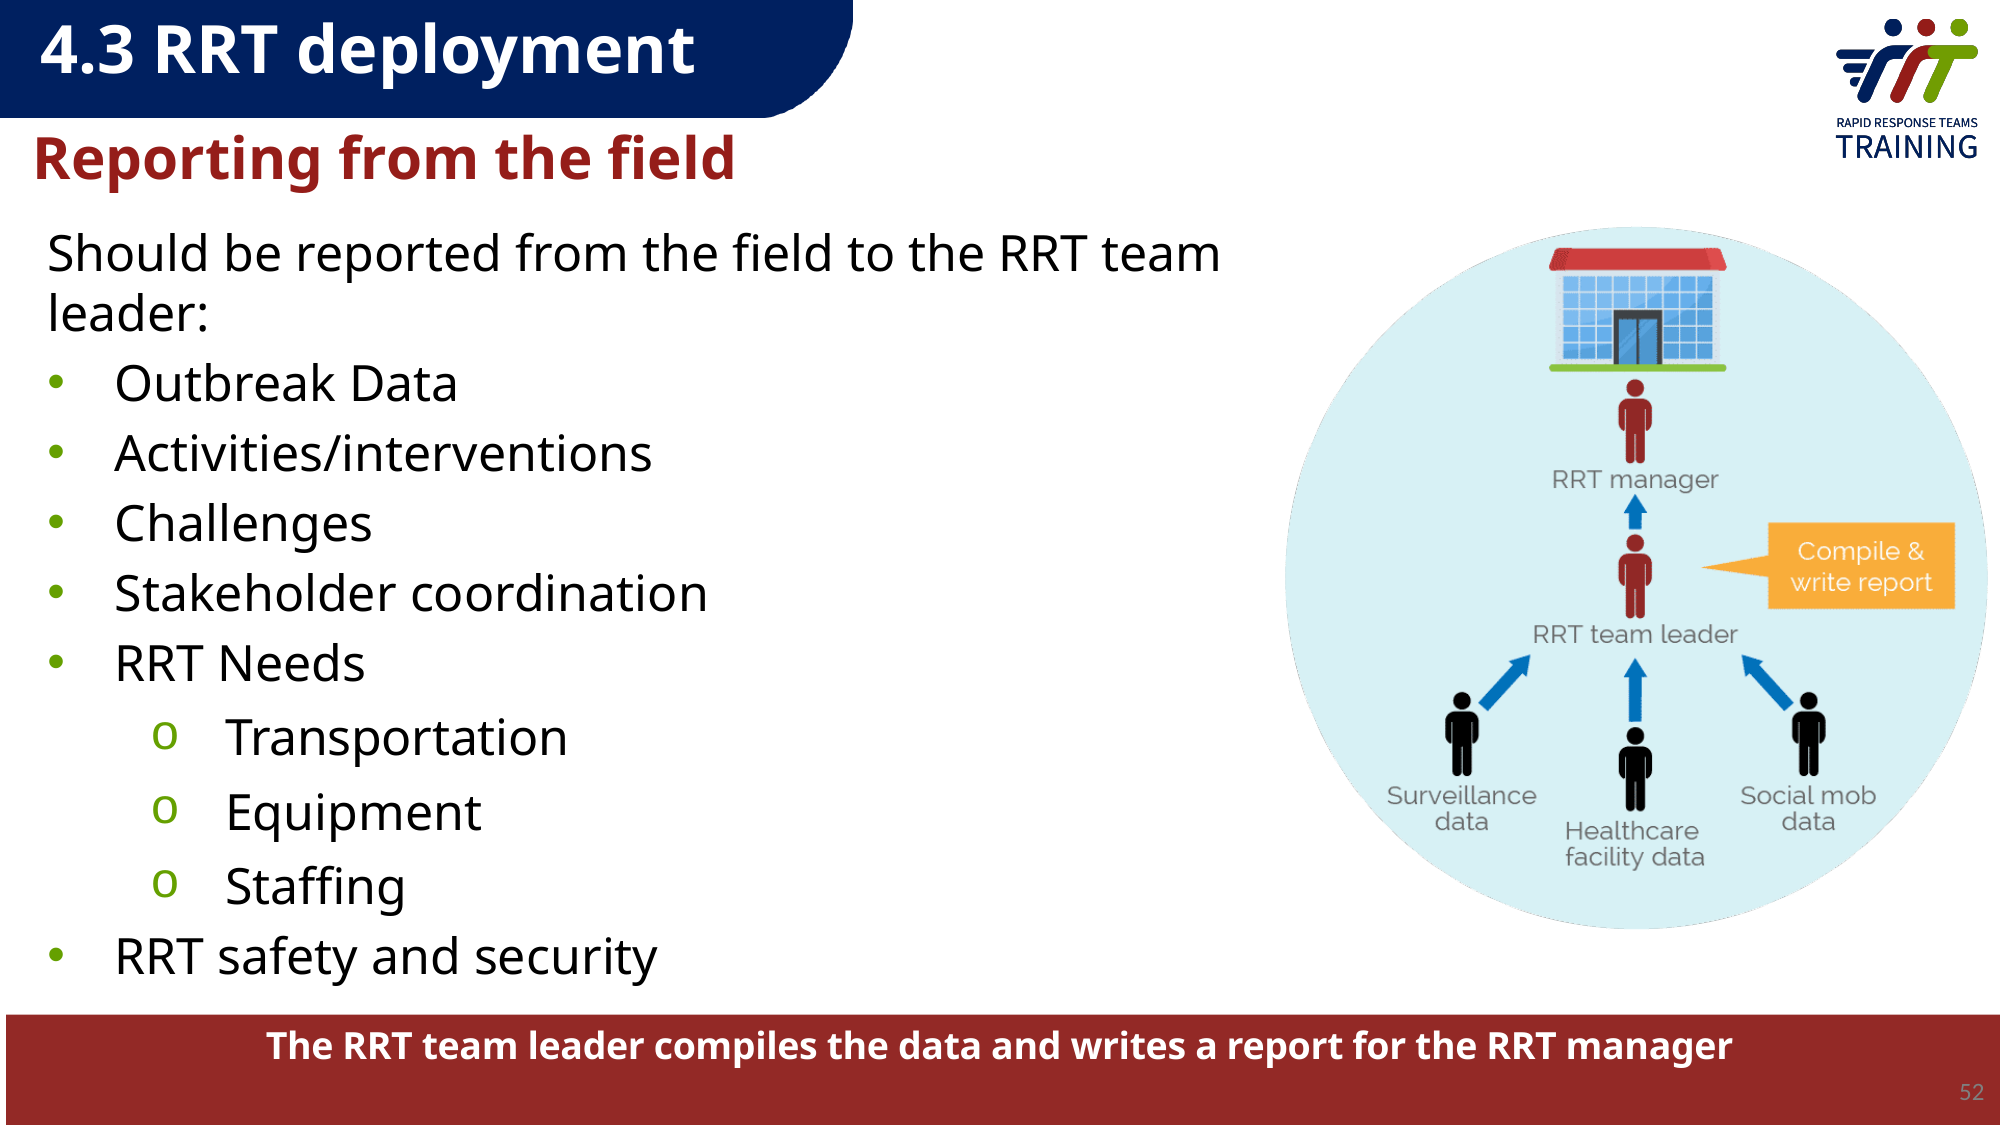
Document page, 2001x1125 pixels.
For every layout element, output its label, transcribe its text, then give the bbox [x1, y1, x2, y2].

slide_number 52 [1927, 1067, 2000, 1125]
text_box The RRT team leader compiles the data and writes a report for the RRT manager [6, 1014, 2000, 1125]
picture [1835, 19, 1978, 167]
picture [0, 0, 853, 118]
text_box 4.3 RRT deployment [25, 0, 1374, 95]
text_box Should be reported from the field to the RRT team leader: Outbreak Data Activities/interventions Challenges Stakeholder coordination RRT Needs Transportation Equipment Staffing RRT safety and security [47, 204, 1271, 985]
title Reporting from the field [24, 107, 910, 215]
picture [1285, 225, 1988, 930]
